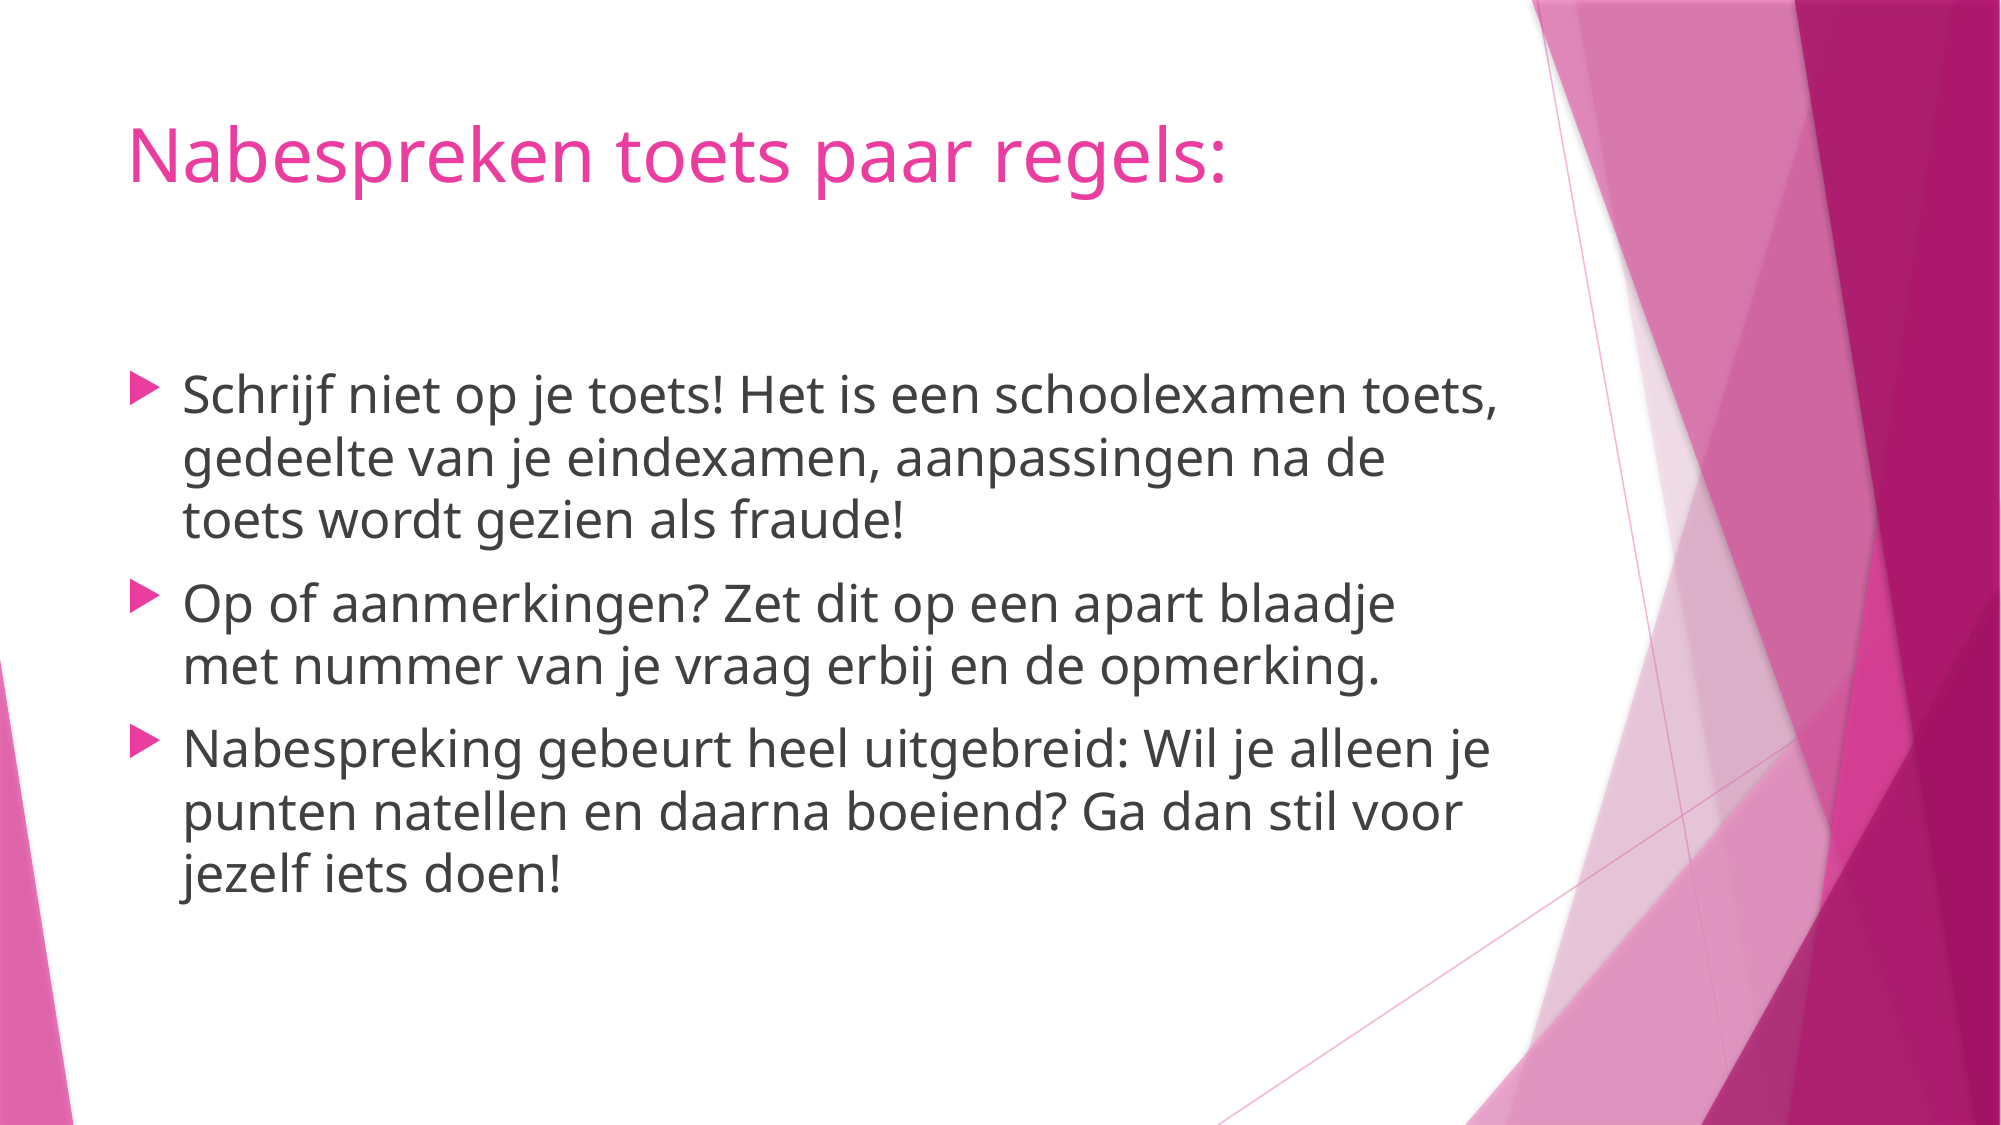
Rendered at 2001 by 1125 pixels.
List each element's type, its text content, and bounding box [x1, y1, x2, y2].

title Nabespreken toets paar regels: [111, 99, 1522, 317]
list Schrijf niet op je toets! Het is een schoolexamen toets, gedeelte van je eindexamen, aanpassingen na de toets wordt gezien als fraude! Op of aanmerkingen? Zet dit op een apart blaadje met nummer van je vraag erbij en de opmerking. Nabespreking gebeurt heel uitgebreid: Wil je alleen je punten natellen en daarna boeiend? Ga dan stil voor jezelf iets doen! [111, 354, 1522, 992]
